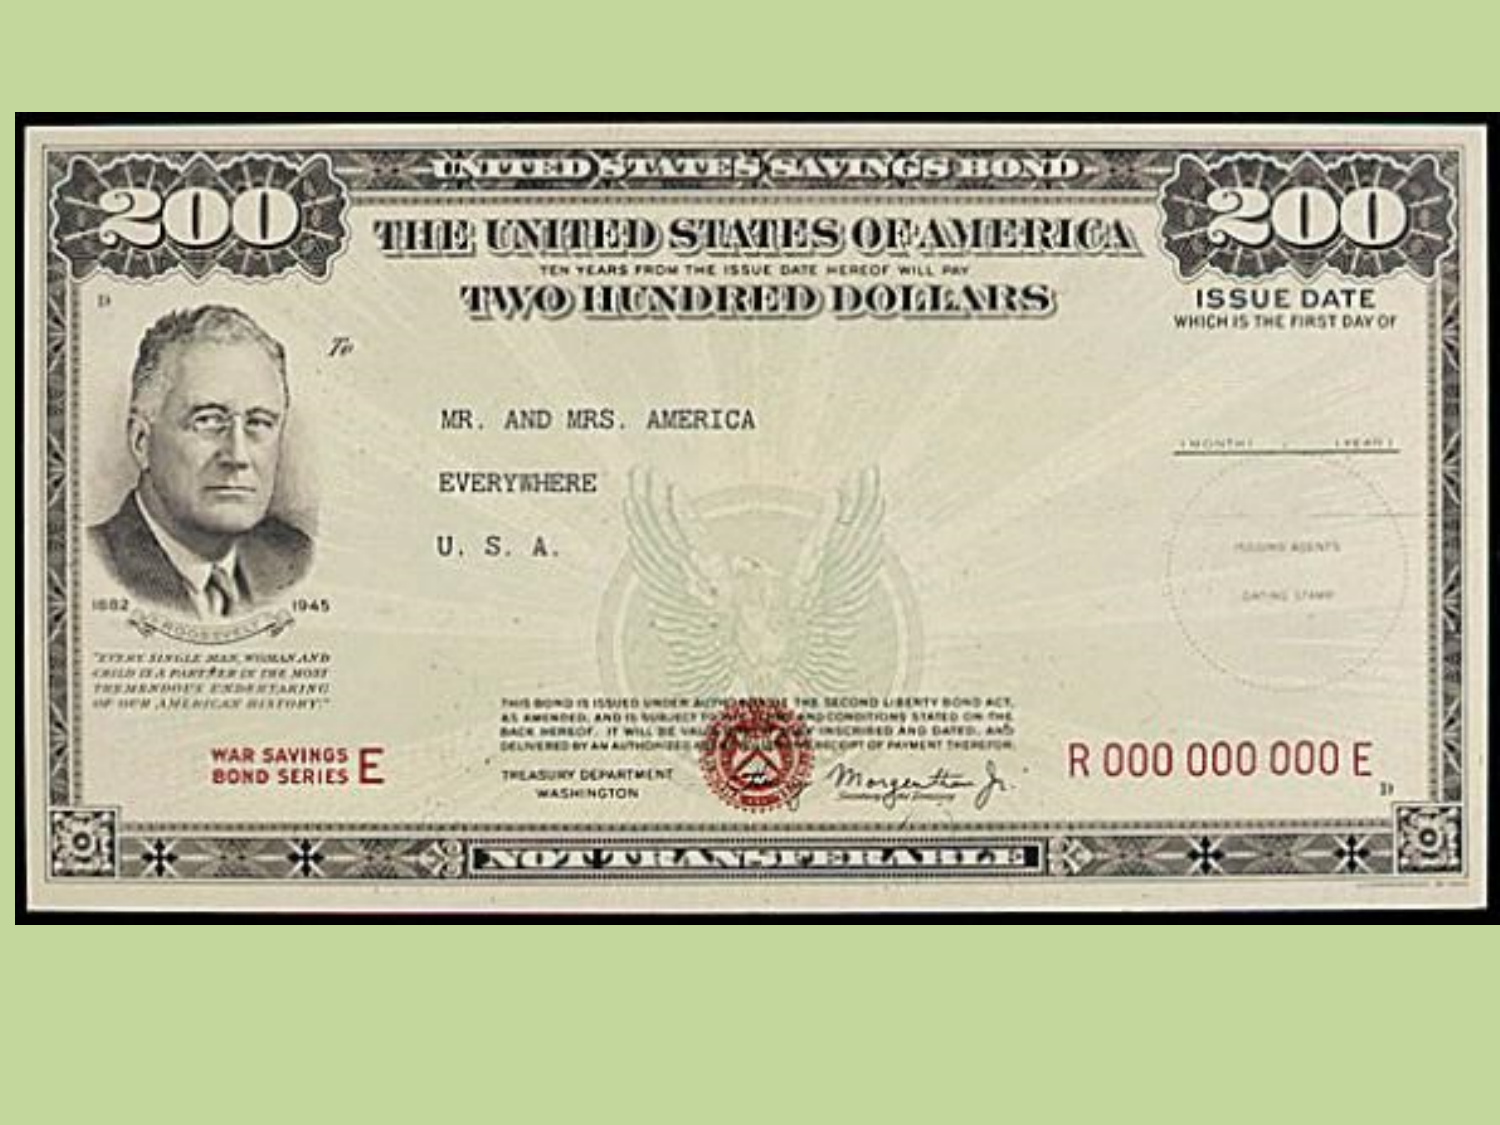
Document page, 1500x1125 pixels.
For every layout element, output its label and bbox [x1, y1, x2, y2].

picture [15, 112, 1500, 926]
